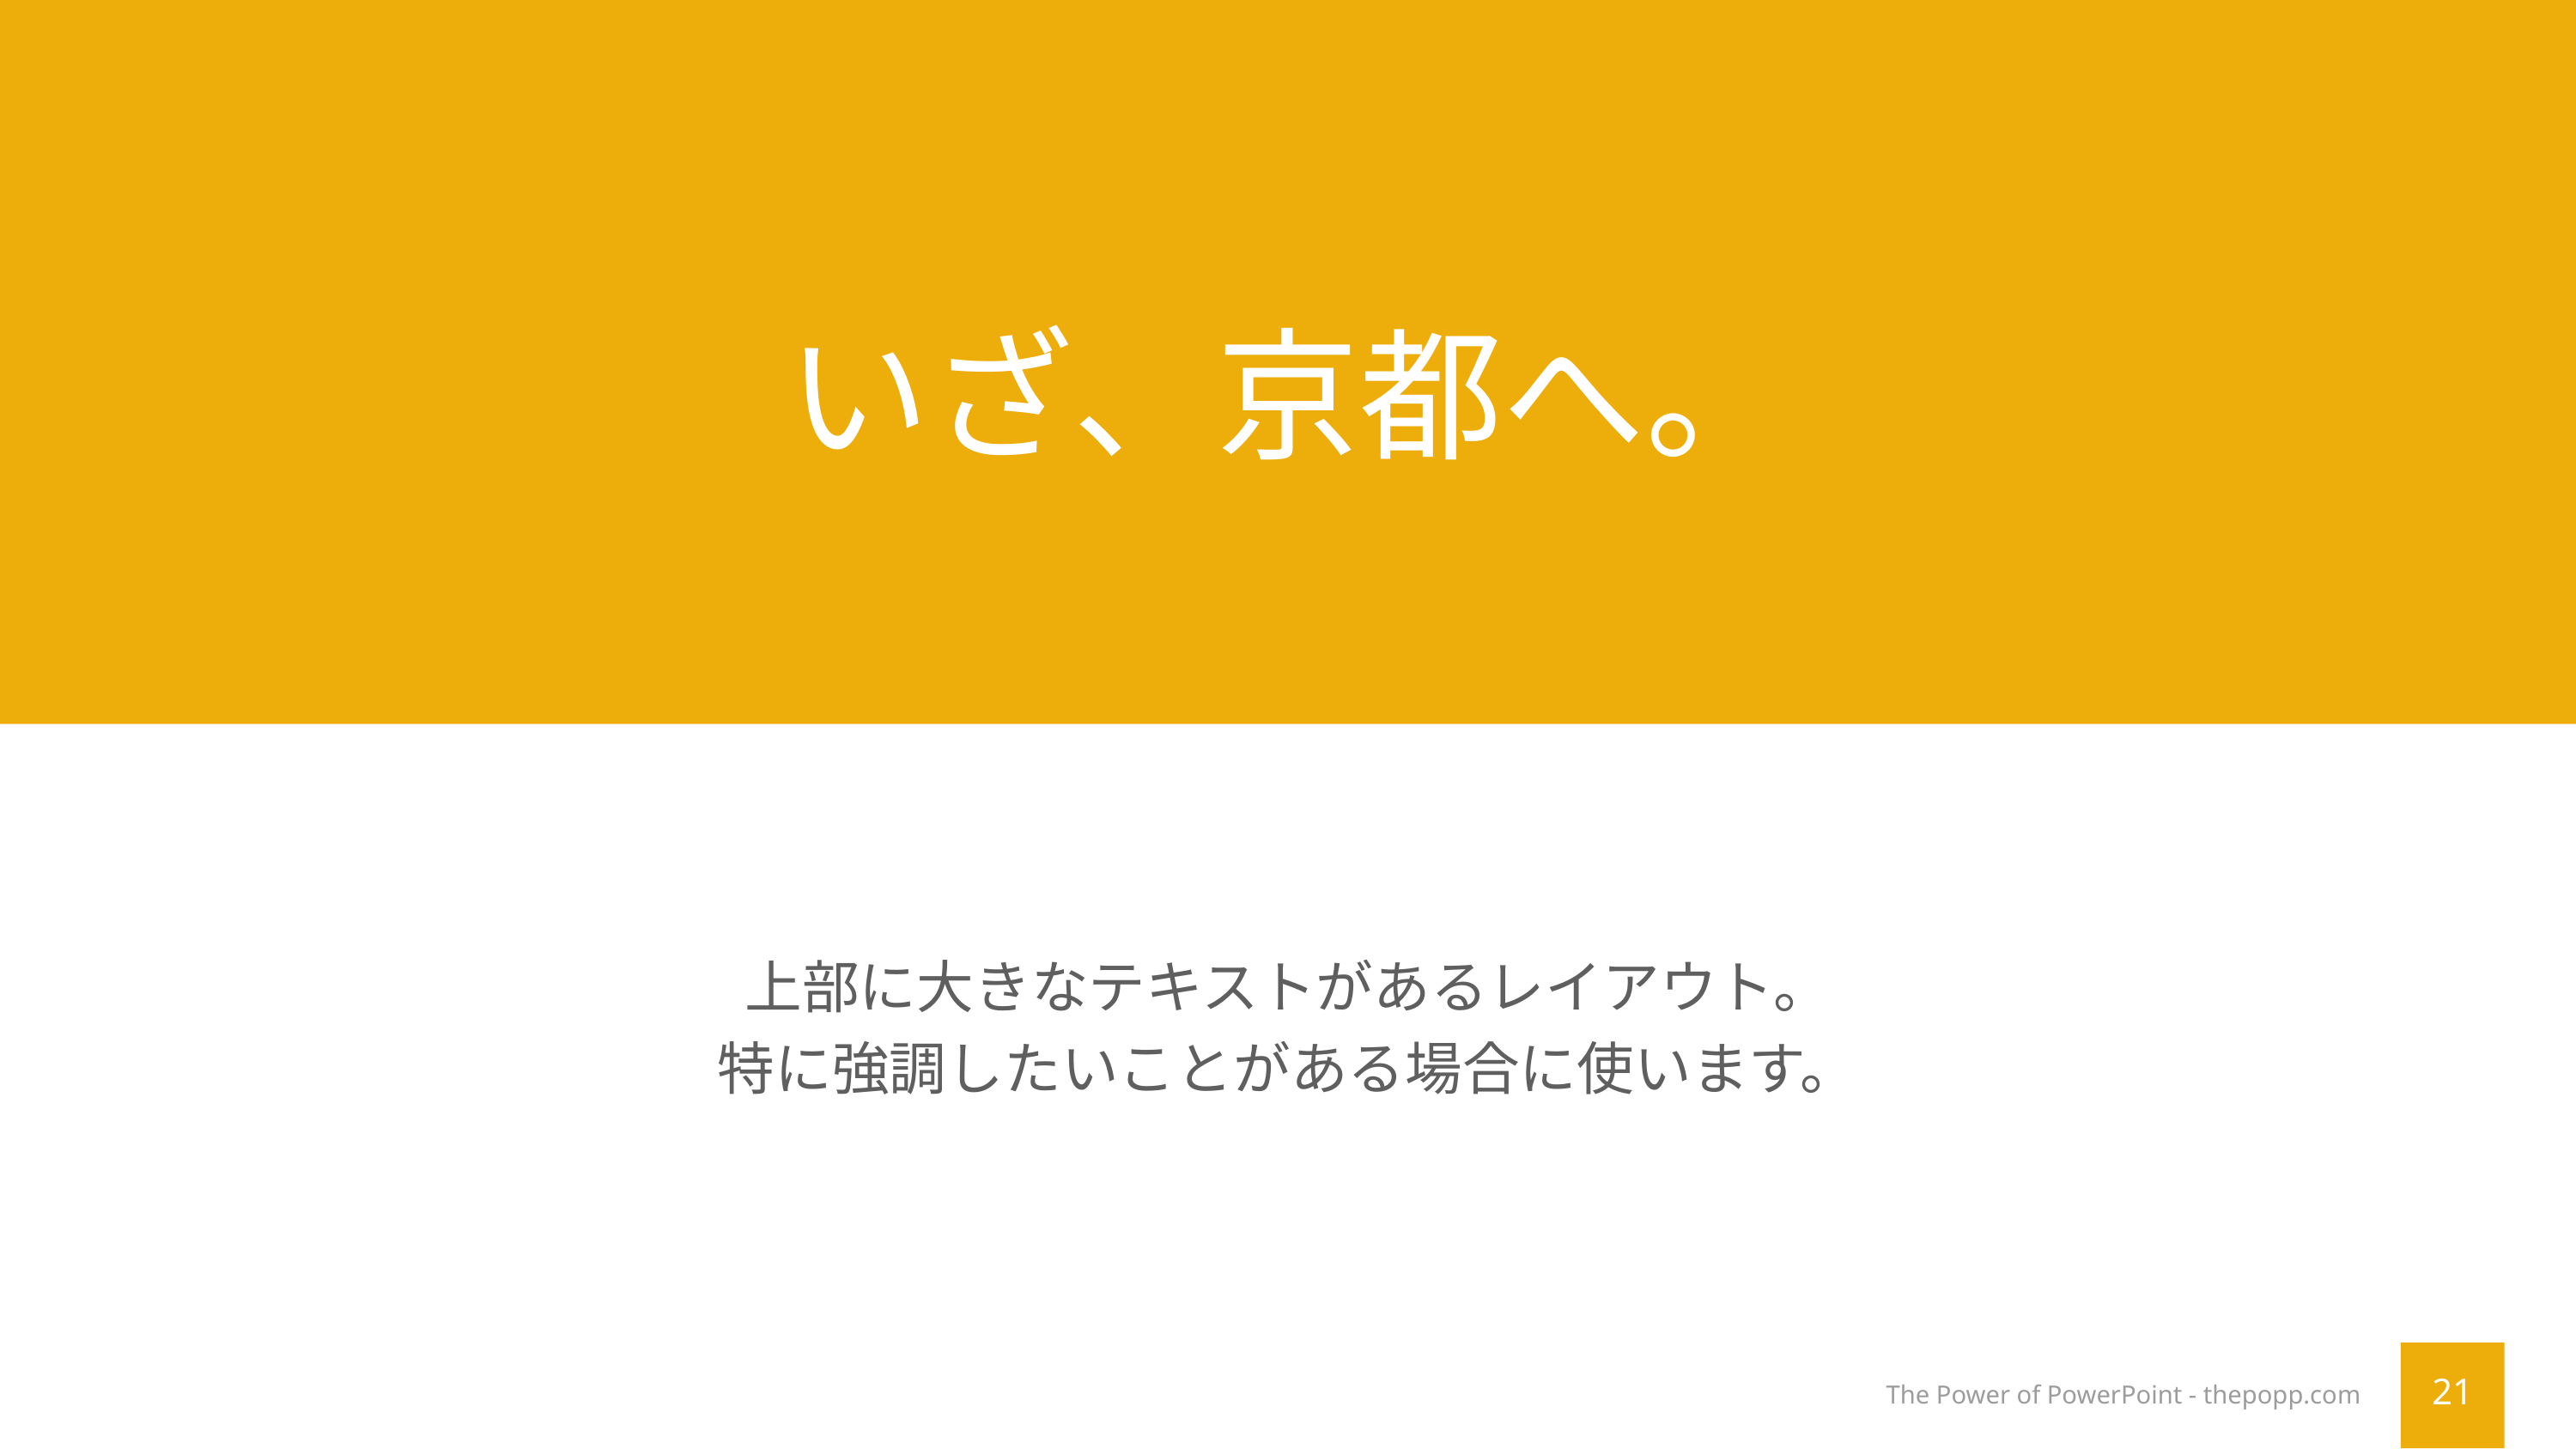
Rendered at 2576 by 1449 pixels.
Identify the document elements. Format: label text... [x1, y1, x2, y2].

slide_number 21 [2400, 1355, 2505, 1433]
title いざ、京都へ。 [105, 117, 2471, 666]
list 上部に大きなテキストがあるレイアウト。 特に強調したいことがある場合に使います。 [370, 879, 2206, 1160]
footer The Power of PowerPoint - thepopp.com [1504, 1355, 2374, 1433]
